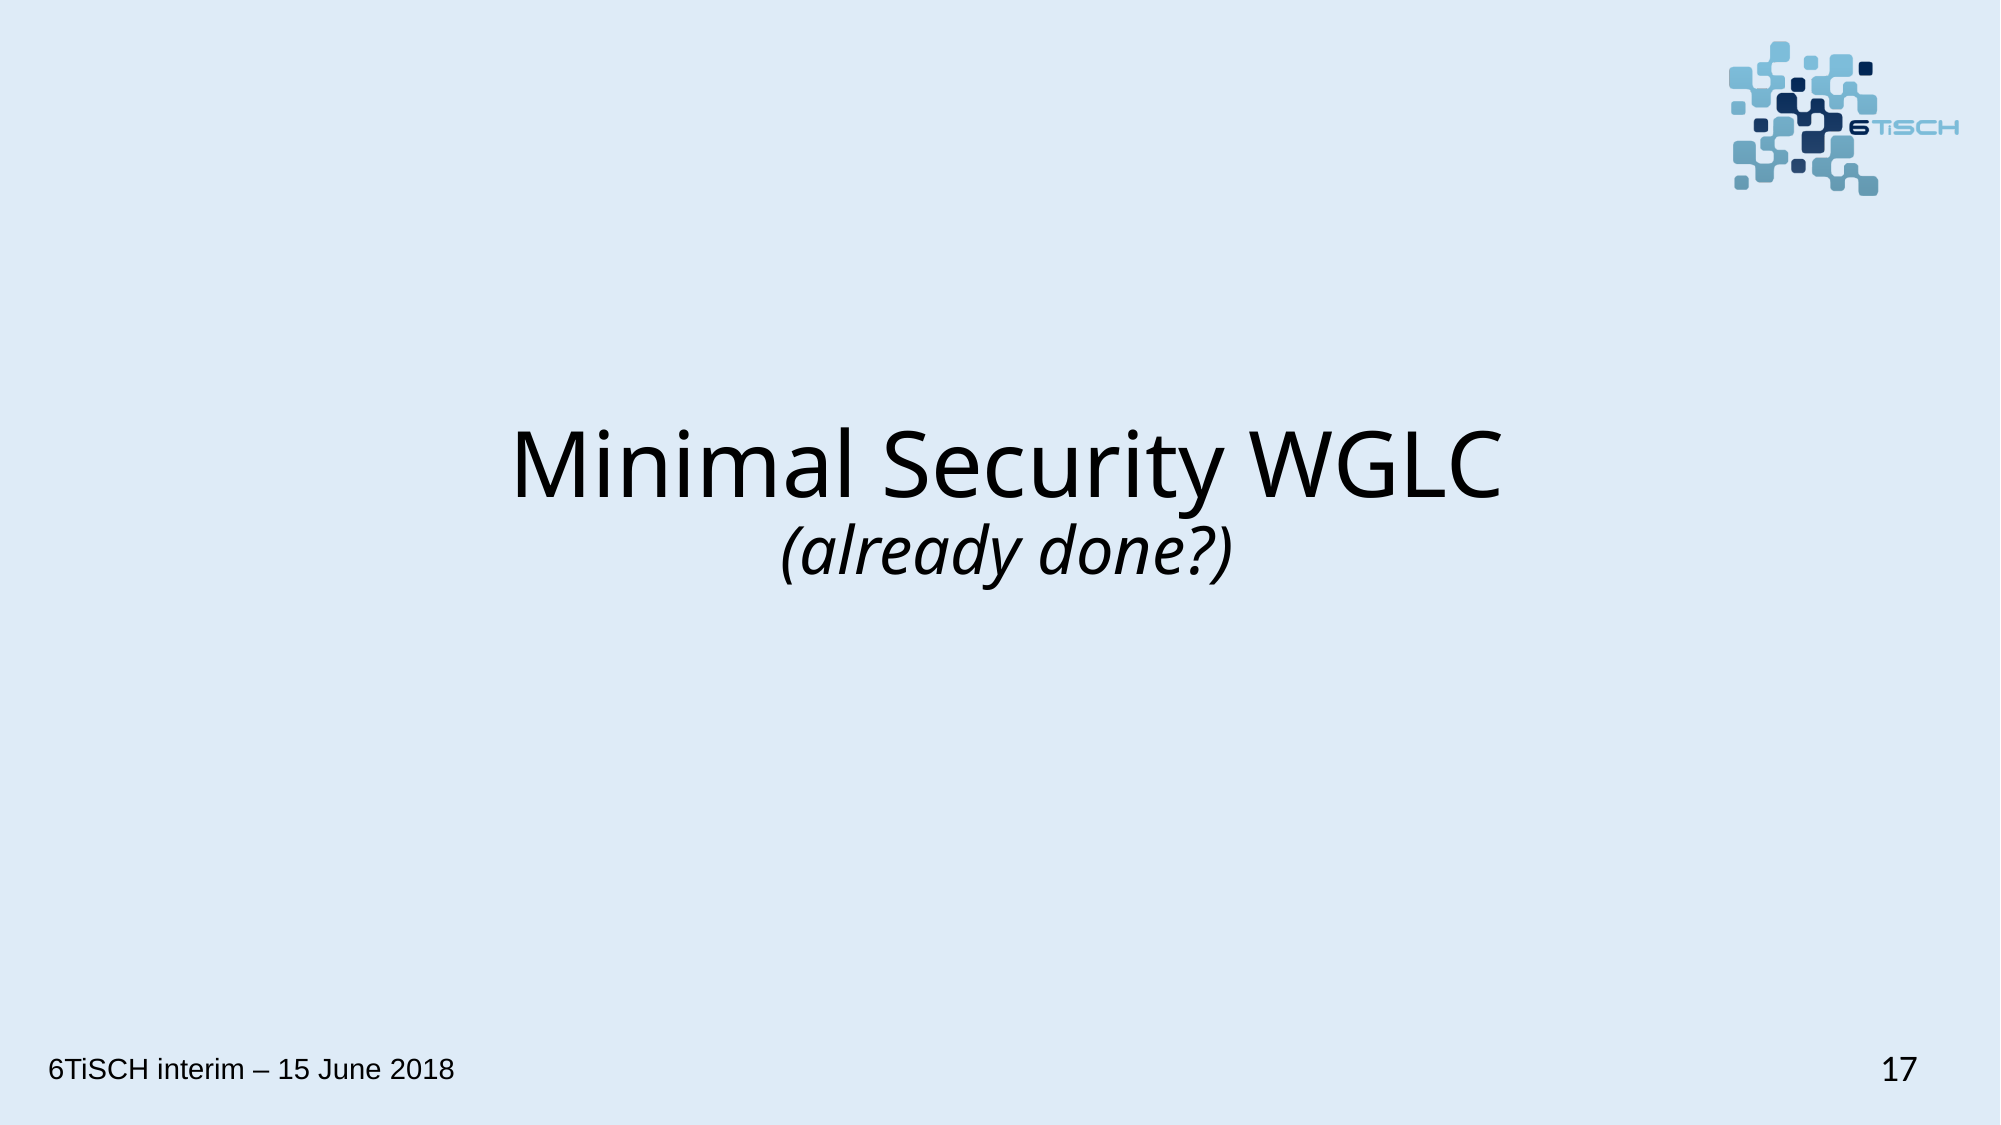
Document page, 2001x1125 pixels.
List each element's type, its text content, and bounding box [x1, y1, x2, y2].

title Minimal Security WGLC (already done?) [144, 394, 1870, 613]
picture [1725, 37, 1963, 200]
slide_number 17 [1482, 1036, 1933, 1097]
